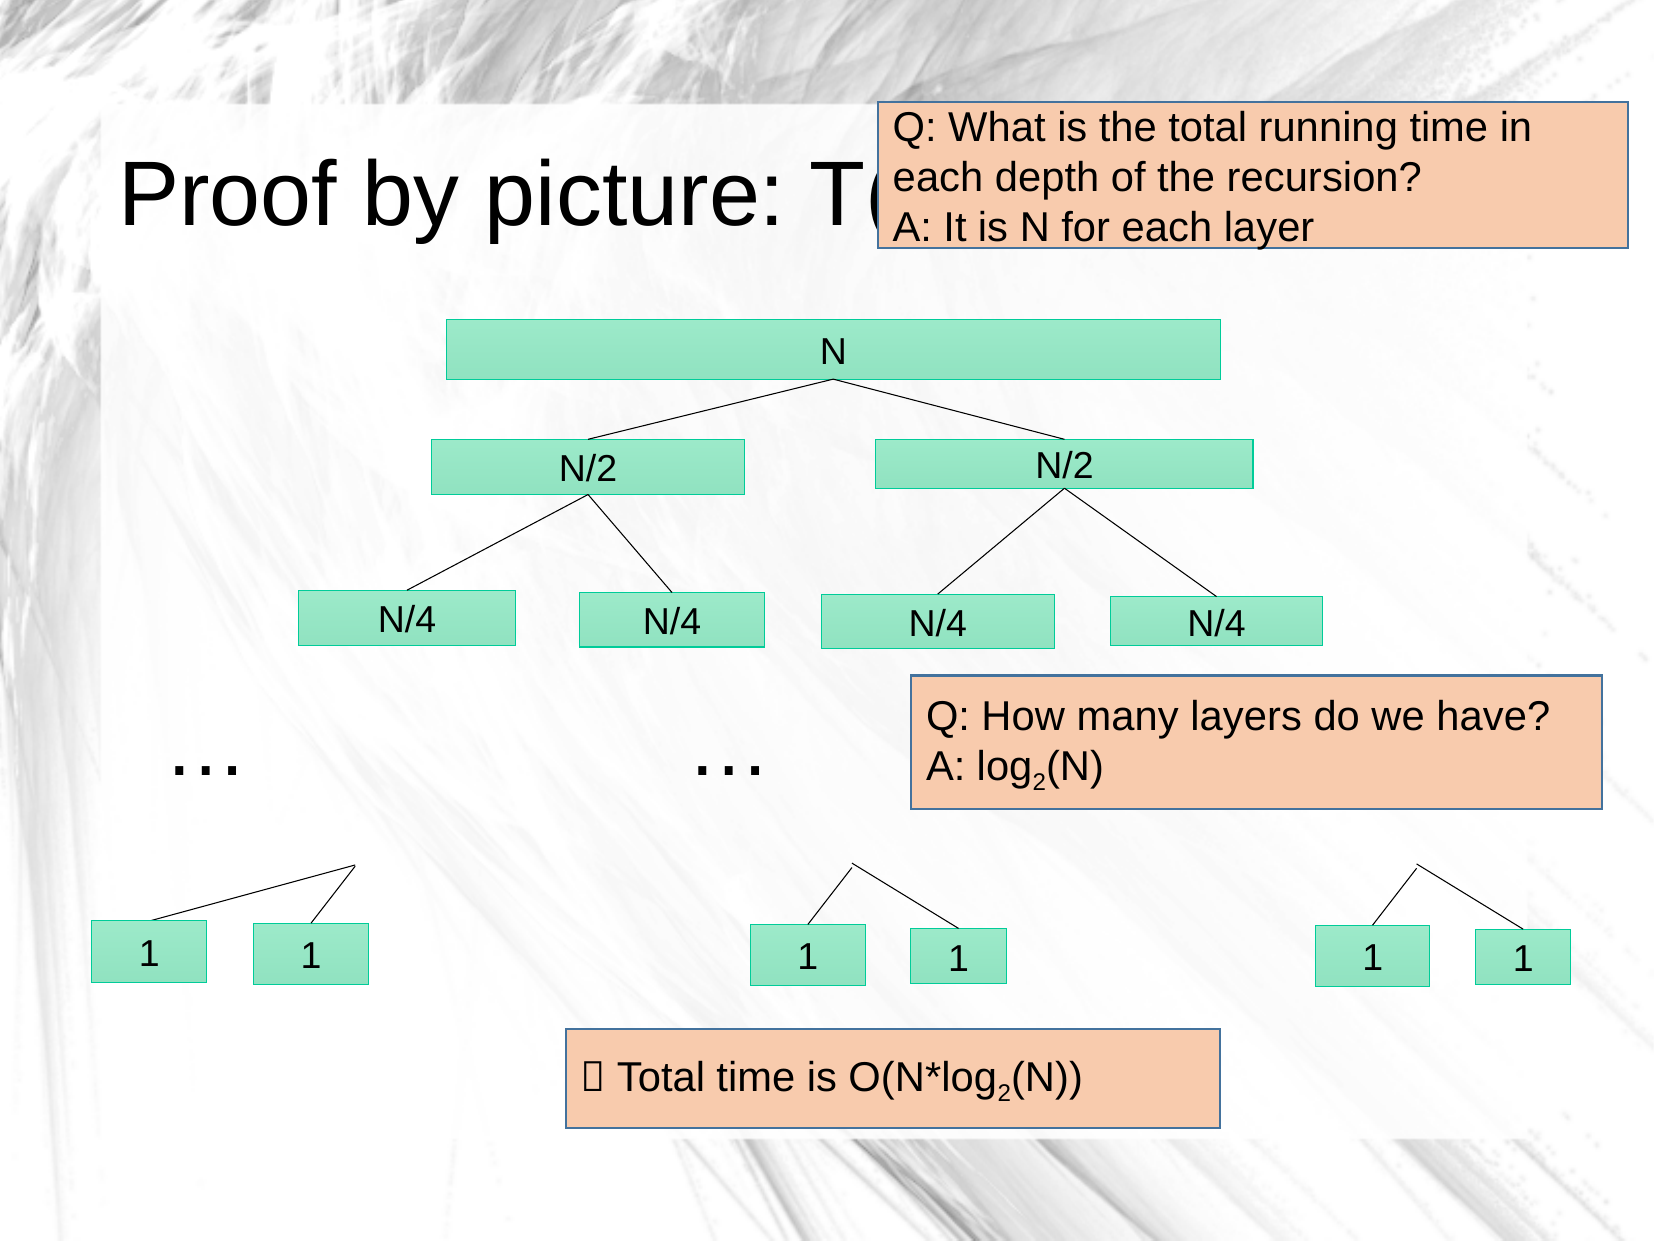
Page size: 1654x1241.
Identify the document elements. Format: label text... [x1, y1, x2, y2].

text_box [937, 488, 1064, 595]
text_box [851, 863, 959, 929]
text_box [406, 494, 588, 591]
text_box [1064, 488, 1217, 597]
text_box 1 [253, 923, 369, 985]
text_box N/4 [298, 590, 516, 646]
picture [0, 0, 1654, 1241]
text_box 1 [91, 920, 207, 983]
text_box … … ... [149, 684, 1559, 900]
text_box 1 [1315, 925, 1430, 987]
text_box N/4 [579, 592, 765, 648]
text_box N/4 [1110, 596, 1323, 646]
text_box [149, 865, 356, 922]
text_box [807, 867, 851, 925]
title Proof by picture: T(n)=2T(n/2)+n [118, 112, 1504, 278]
text_box 1 [910, 928, 1007, 984]
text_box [1372, 868, 1416, 926]
text_box N [446, 319, 1221, 380]
text_box Q: How many layers do we have? A: log2(N) [911, 675, 1602, 809]
text_box 1 [750, 924, 866, 986]
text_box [833, 379, 1065, 440]
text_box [588, 379, 833, 440]
text_box  Total time is O(N*log2(N)) [565, 1028, 1220, 1128]
text_box N/2 [431, 439, 745, 495]
text_box N/4 [821, 594, 1055, 649]
text_box N/2 [875, 439, 1254, 489]
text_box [588, 494, 673, 593]
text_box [1416, 863, 1524, 930]
text_box 1 [1475, 929, 1571, 985]
text_box Q: What is the total running time in each depth of the recursion? A: It is N for each layer [877, 101, 1628, 249]
